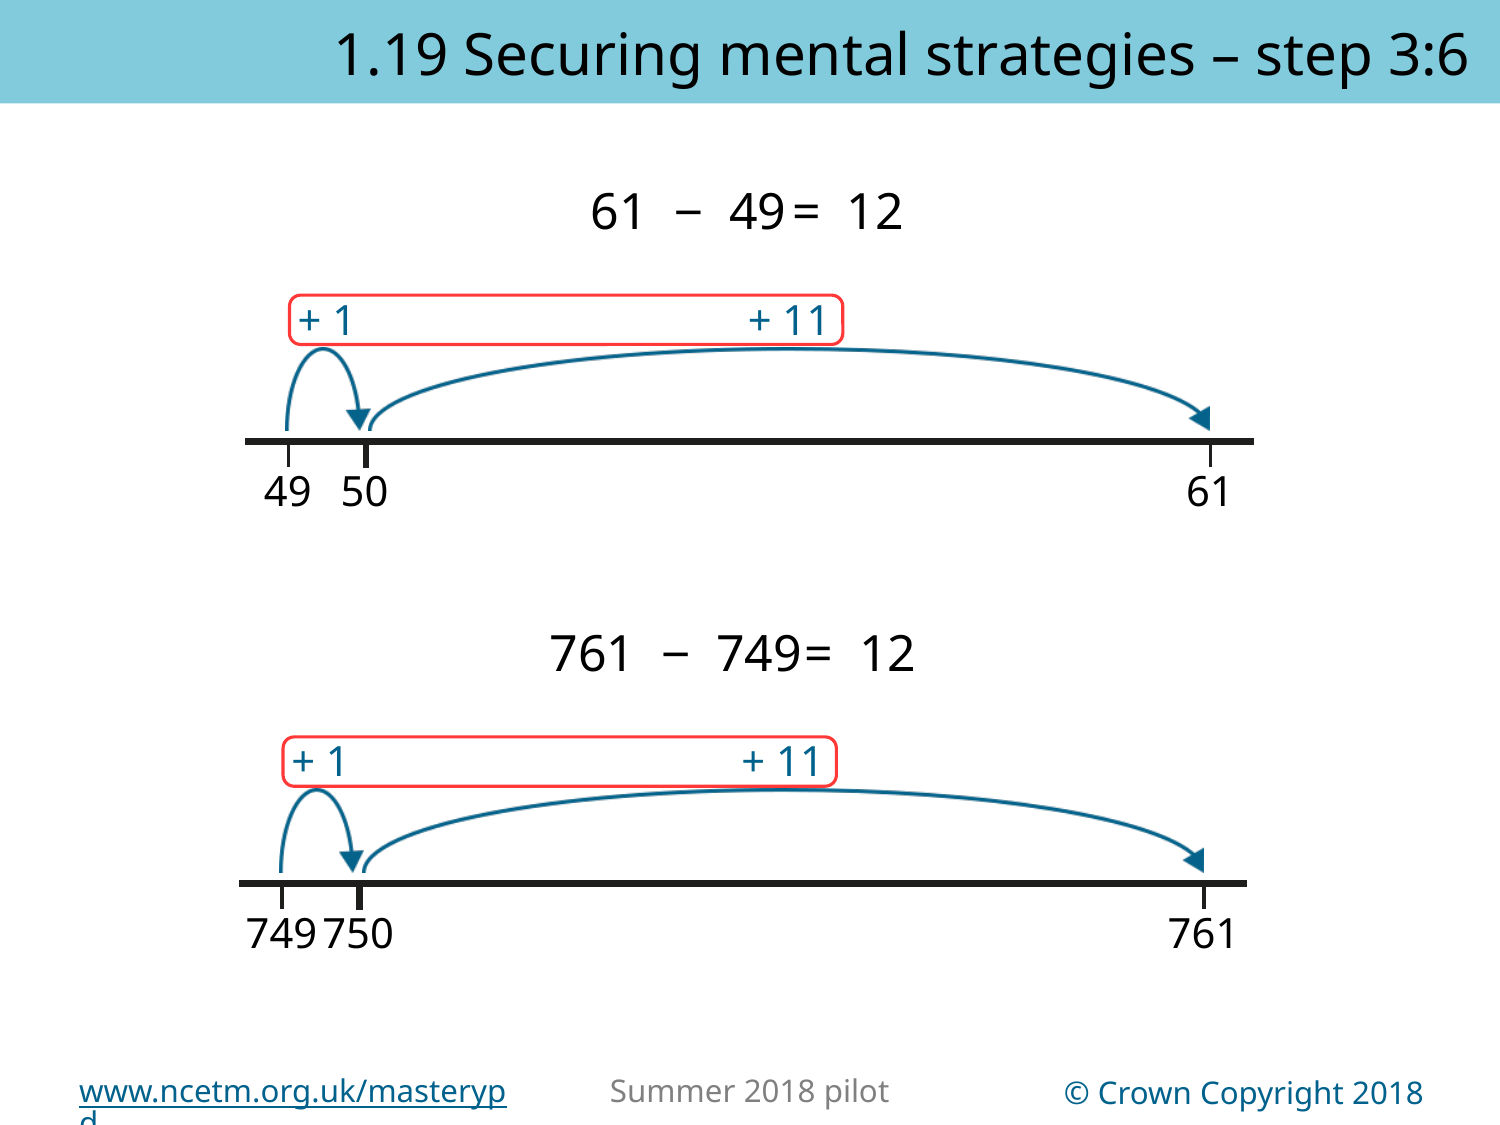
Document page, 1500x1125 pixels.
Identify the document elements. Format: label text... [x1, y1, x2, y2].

text_box + 11 [732, 285, 846, 345]
picture [245, 438, 1254, 468]
text_box = 12 [817, 614, 932, 690]
picture [289, 346, 780, 431]
text_box 61 − 49 [575, 172, 801, 247]
text_box + 1 [282, 285, 372, 348]
text_box [289, 295, 843, 345]
list 1.19 Securing mental strategies – step 3:6 [0, 0, 1500, 104]
text_box 750 [307, 899, 410, 965]
text_box 61 [1171, 457, 1250, 523]
text_box [283, 736, 837, 787]
text_box + 11 [726, 727, 840, 787]
text_box 761 [1152, 899, 1255, 965]
picture [285, 346, 321, 422]
text_box = 12 [801, 172, 919, 247]
text_box + 1 [276, 727, 365, 789]
text_box 50 [325, 457, 404, 523]
picture [366, 792, 1204, 873]
picture [238, 880, 1248, 910]
text_box 49 [249, 457, 325, 523]
picture [795, 346, 1210, 411]
picture [283, 788, 754, 873]
text_box 749 [230, 899, 307, 965]
picture [278, 788, 313, 870]
picture [372, 351, 1210, 431]
picture [808, 788, 1204, 852]
text_box 761 − 749 [534, 614, 817, 690]
